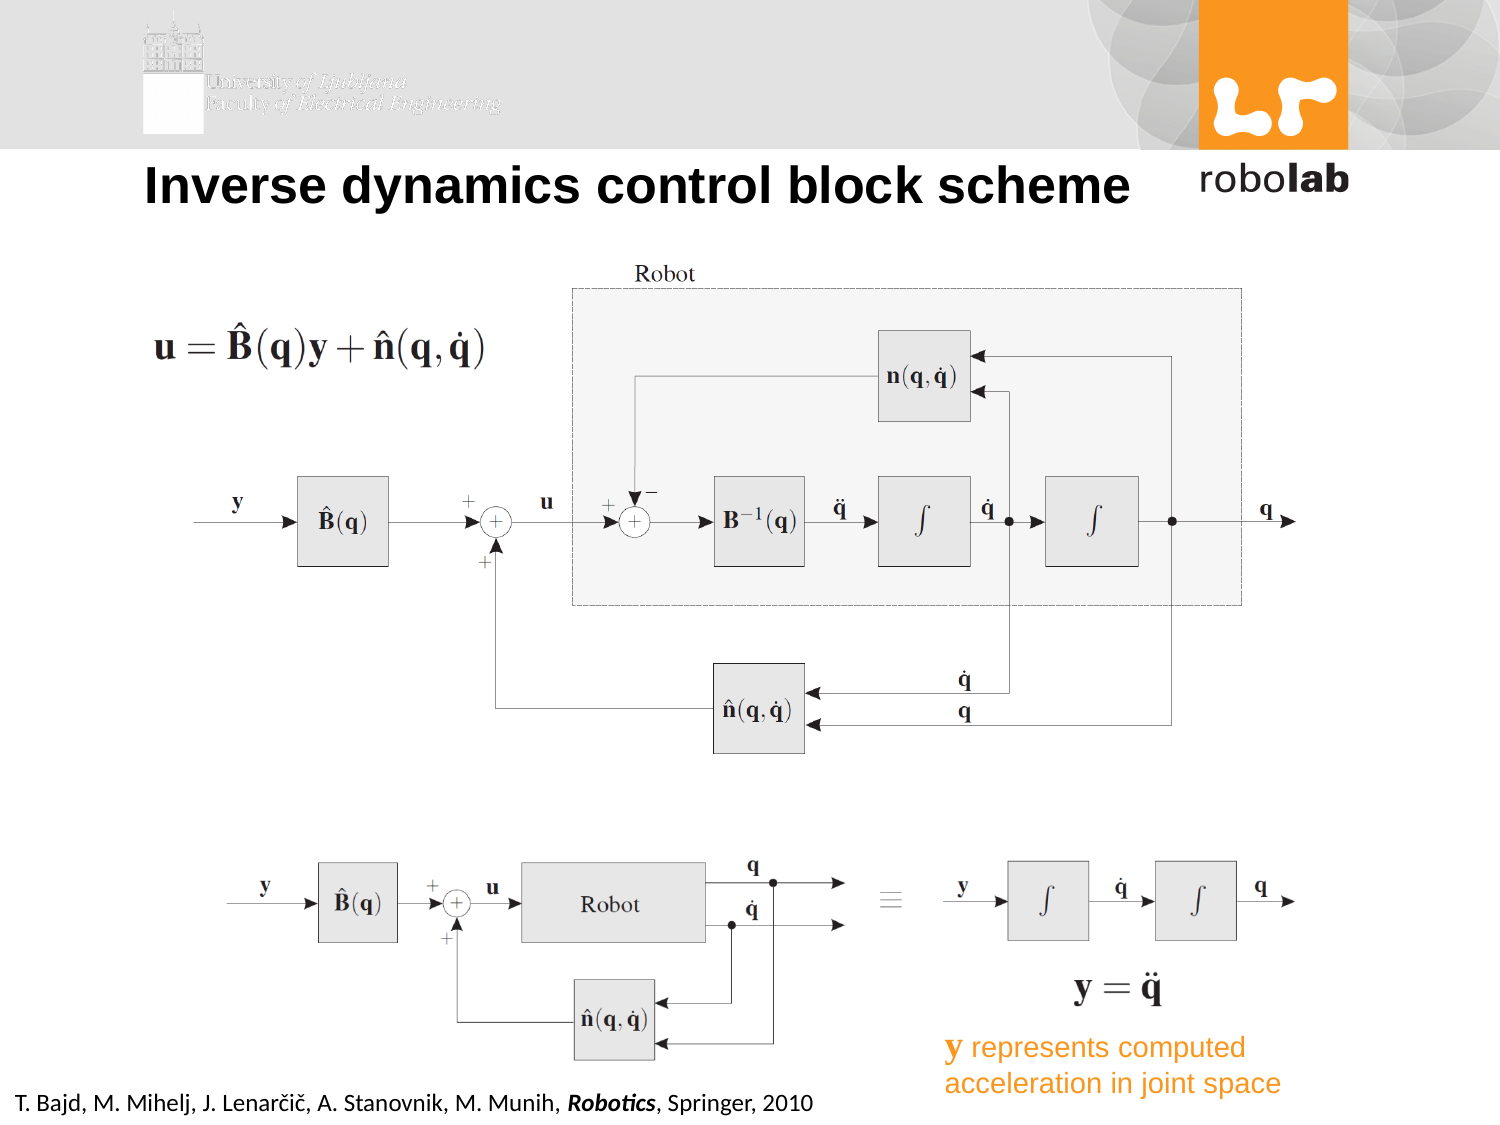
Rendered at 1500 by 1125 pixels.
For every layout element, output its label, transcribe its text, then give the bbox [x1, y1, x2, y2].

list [180, 255, 1304, 764]
picture [147, 314, 487, 379]
picture [218, 833, 1302, 1071]
text_box y represents computed acceleration in joint space [929, 1080, 1298, 1108]
picture [998, 0, 1500, 196]
picture [143, 10, 501, 94]
title Inverse dynamics control block scheme [129, 94, 1311, 272]
